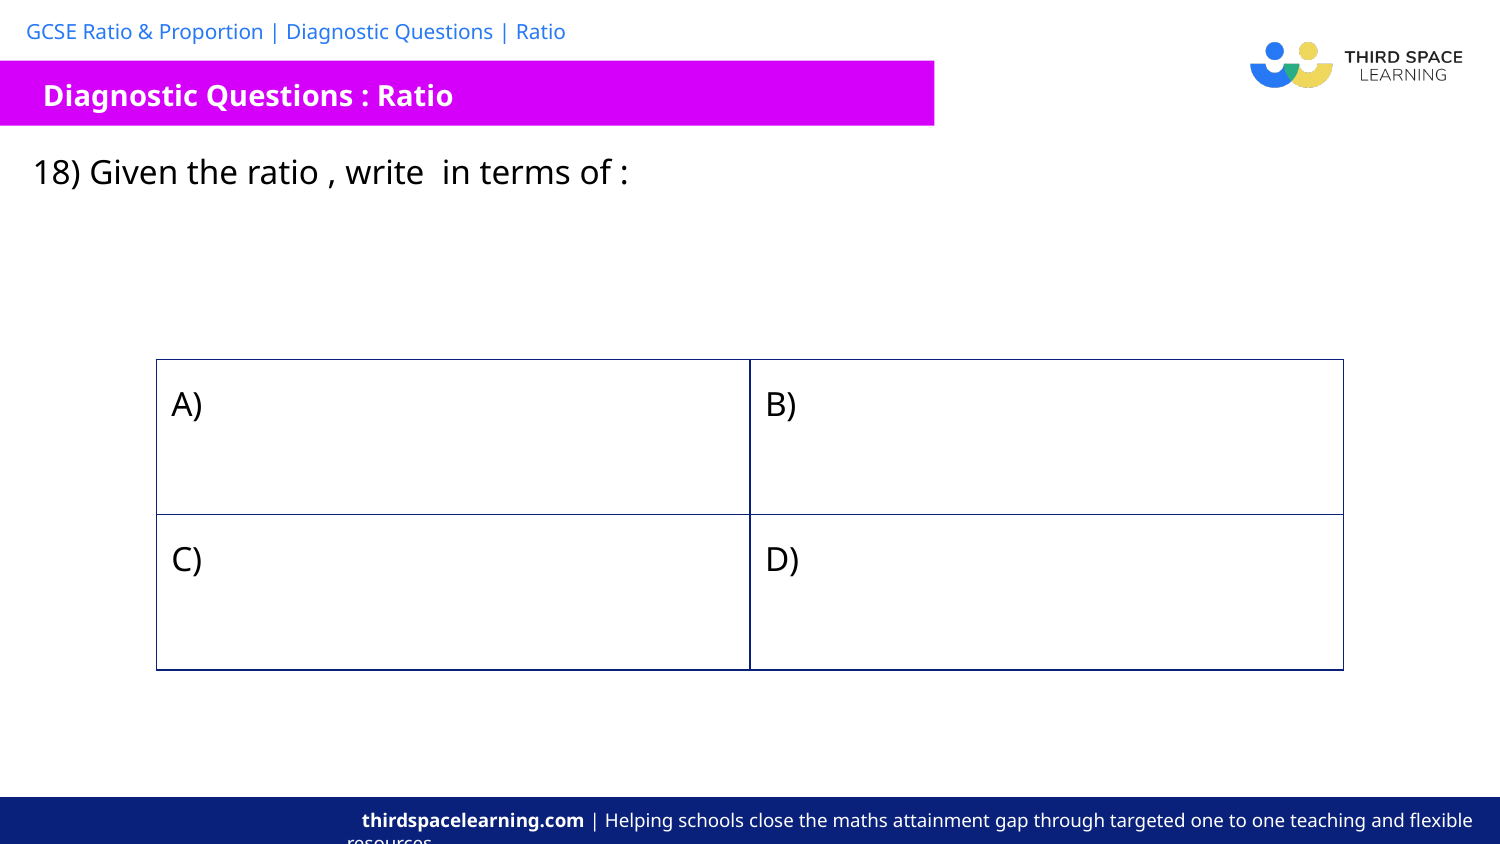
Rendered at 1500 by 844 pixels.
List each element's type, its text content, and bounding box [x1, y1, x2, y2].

picture [1250, 33, 1465, 99]
text_box Diagnostic Questions : Ratio [27, 61, 778, 127]
